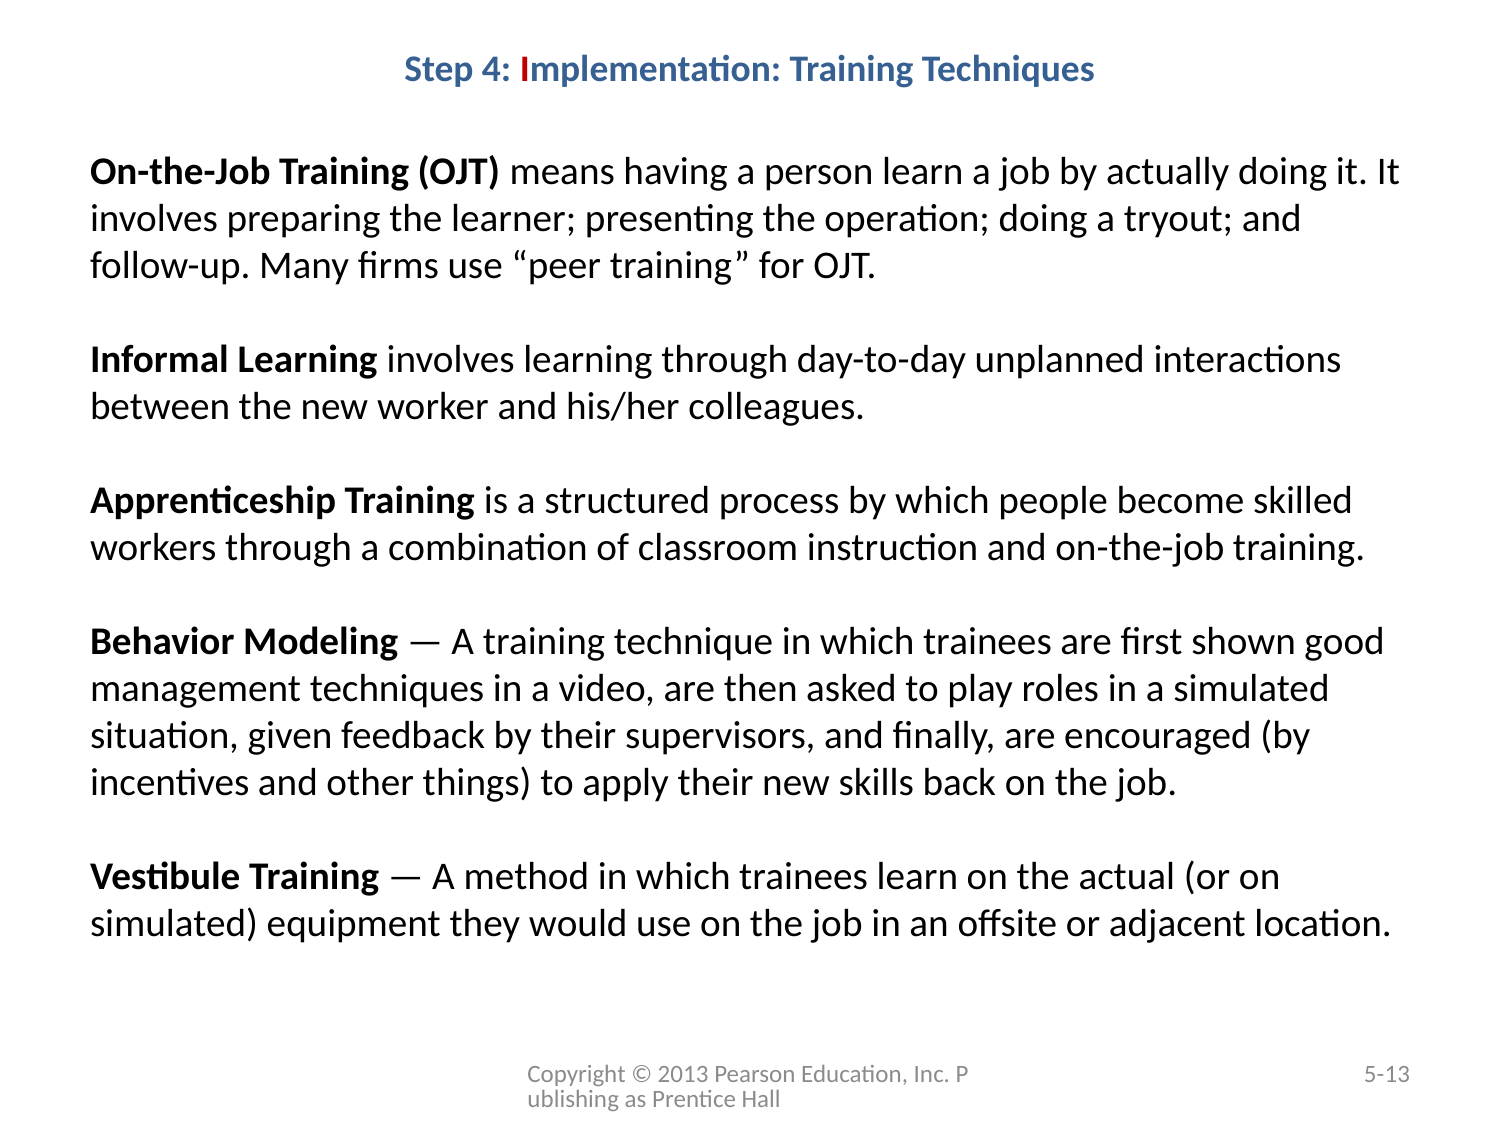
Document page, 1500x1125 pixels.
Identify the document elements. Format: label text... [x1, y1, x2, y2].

slide_number 5-13 [1074, 1042, 1425, 1103]
list On-the-Job Training (OJT) means having a person learn a job by actually doing it. It involves preparing the learner; presenting the operation; doing a tryout; and follow-up. Many firms use “peer training” for OJT. Informal Learning involves learning through day-to-day unplanned interactions between the new worker and his/her colleagues. Apprenticeship Training is a structured process by which people become skilled workers through a combination of classroom instruction and on-the-job training. Behavior Modeling — A training technique in which trainees are first shown good management techniques in a video, are then asked to play roles in a simulated situation, given feedback by their supervisors, and finally, are encouraged (by incentives and other things) to apply their new skills back on the job. Vestibule Training — A method in which trainees learn on the actual (or on simulated) equipment they would use on the job in an offsite or adjacent location. [75, 137, 1425, 1025]
footer Copyright © 2013 Pearson Education, Inc. Publishing as Prentice Hall [512, 1042, 988, 1103]
title Step 4: Implementation: Training Techniques [75, 45, 1425, 88]
